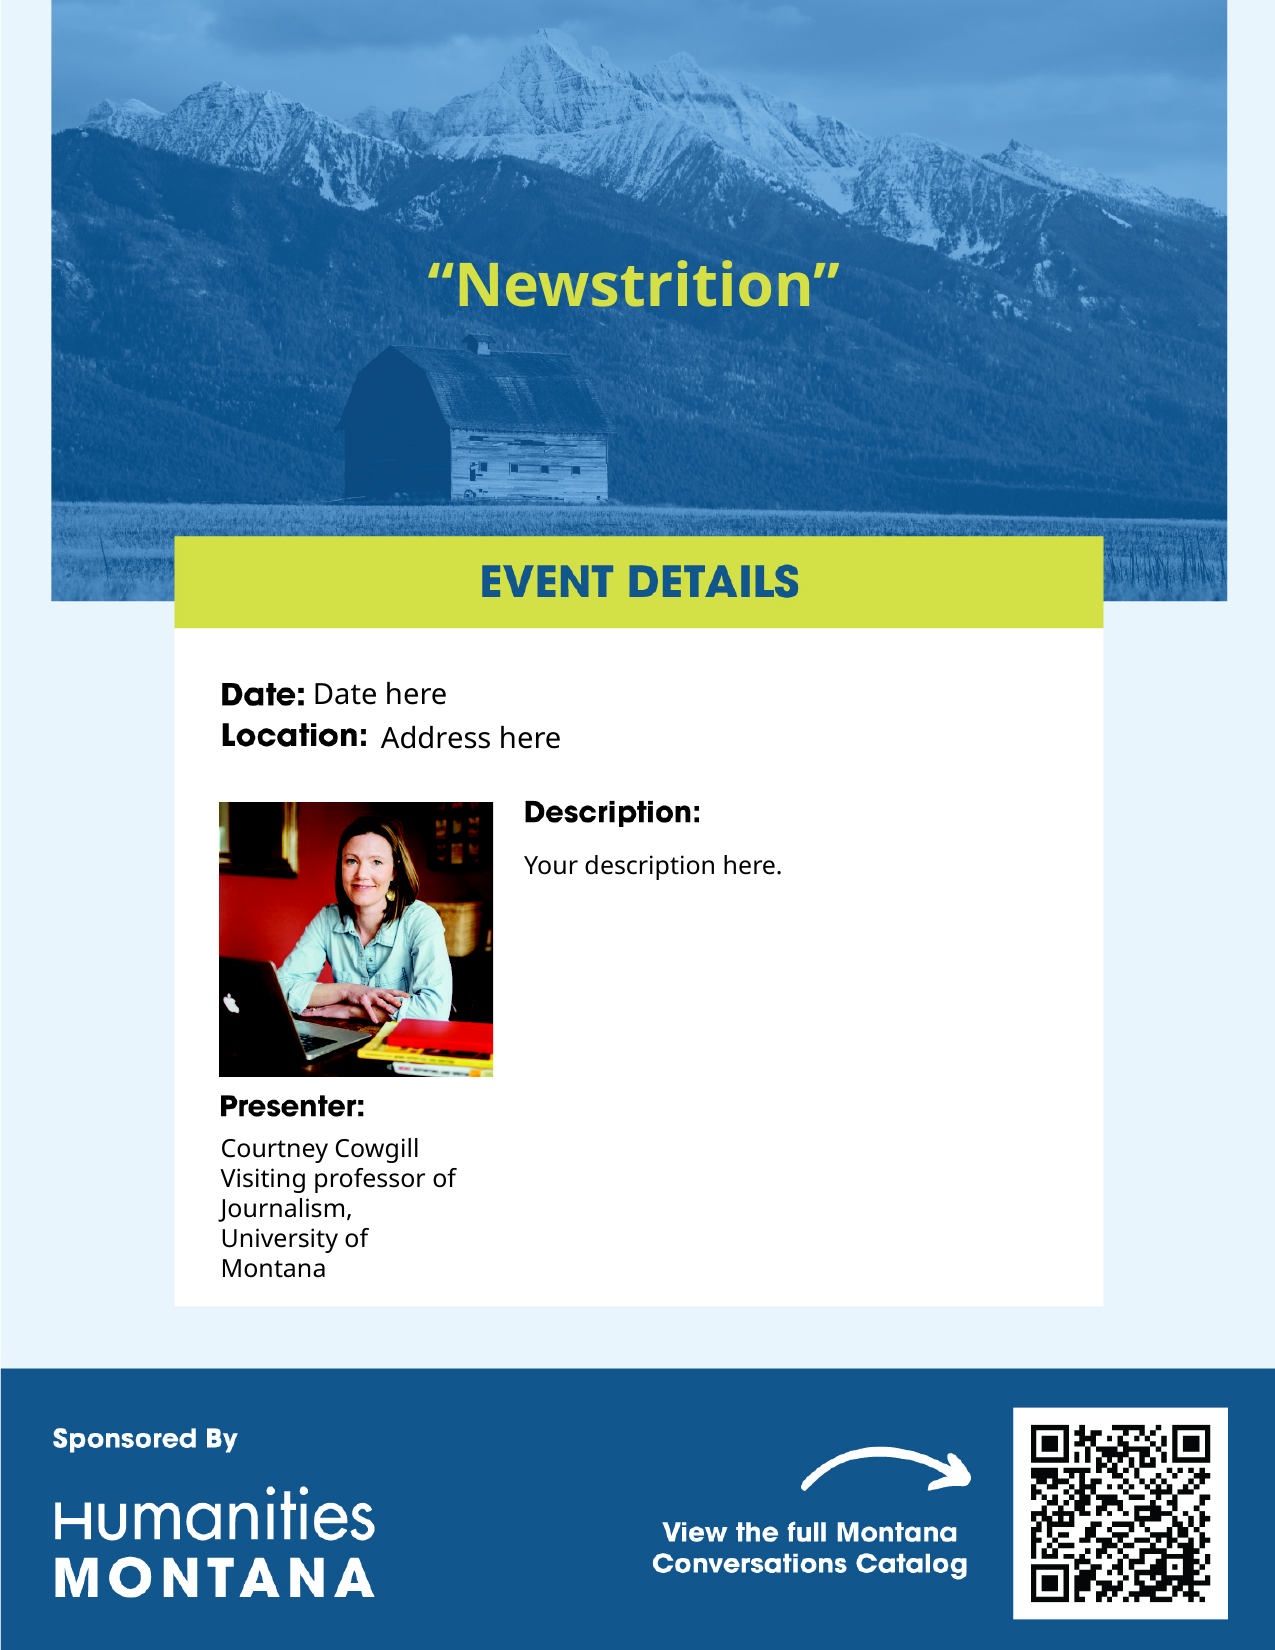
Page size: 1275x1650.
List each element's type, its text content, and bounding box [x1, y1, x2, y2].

picture [0, 0, 1275, 1650]
text_box Address here [365, 704, 1233, 770]
text_box Date here [297, 660, 932, 726]
text_box Your description here. [509, 834, 1033, 895]
text_box [159, 166, 1099, 233]
text_box “Newstrition” [169, 230, 1099, 334]
text_box Courtney Cowgill Visiting professor of Journalism, University of Montana [205, 1117, 480, 1298]
text_box [169, 132, 1099, 166]
